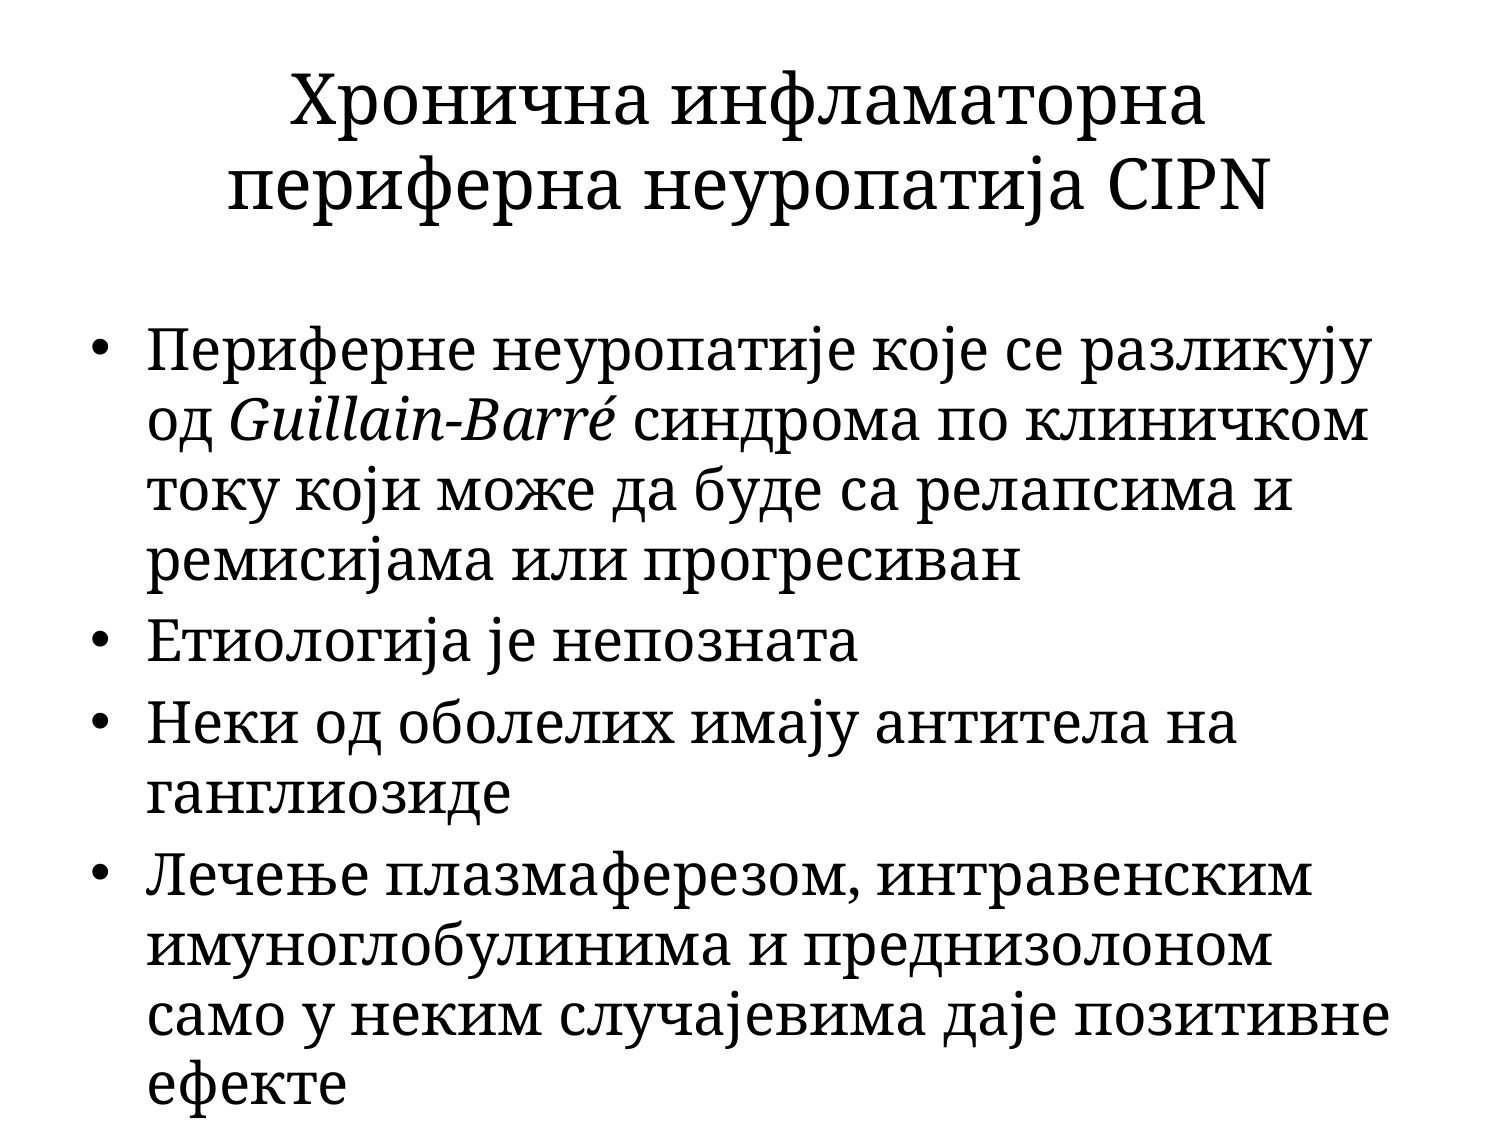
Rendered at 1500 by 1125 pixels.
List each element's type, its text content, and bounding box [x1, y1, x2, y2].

list Периферне неуропатије које се разликују од Guillain-Barré синдрома по клиничком току који може да буде са релапсима и ремисијама или прогресиван Етиологија је непозната Неки од оболелих имају антитела на ганглиозиде Лечење плазмаферезом, интравенским имуноглобулинима и преднизолоном само у неким случајевима даје позитивне ефекте [75, 304, 1425, 1047]
title Хронична инфламаторна периферна неуропатија CIPN [75, 45, 1425, 233]
